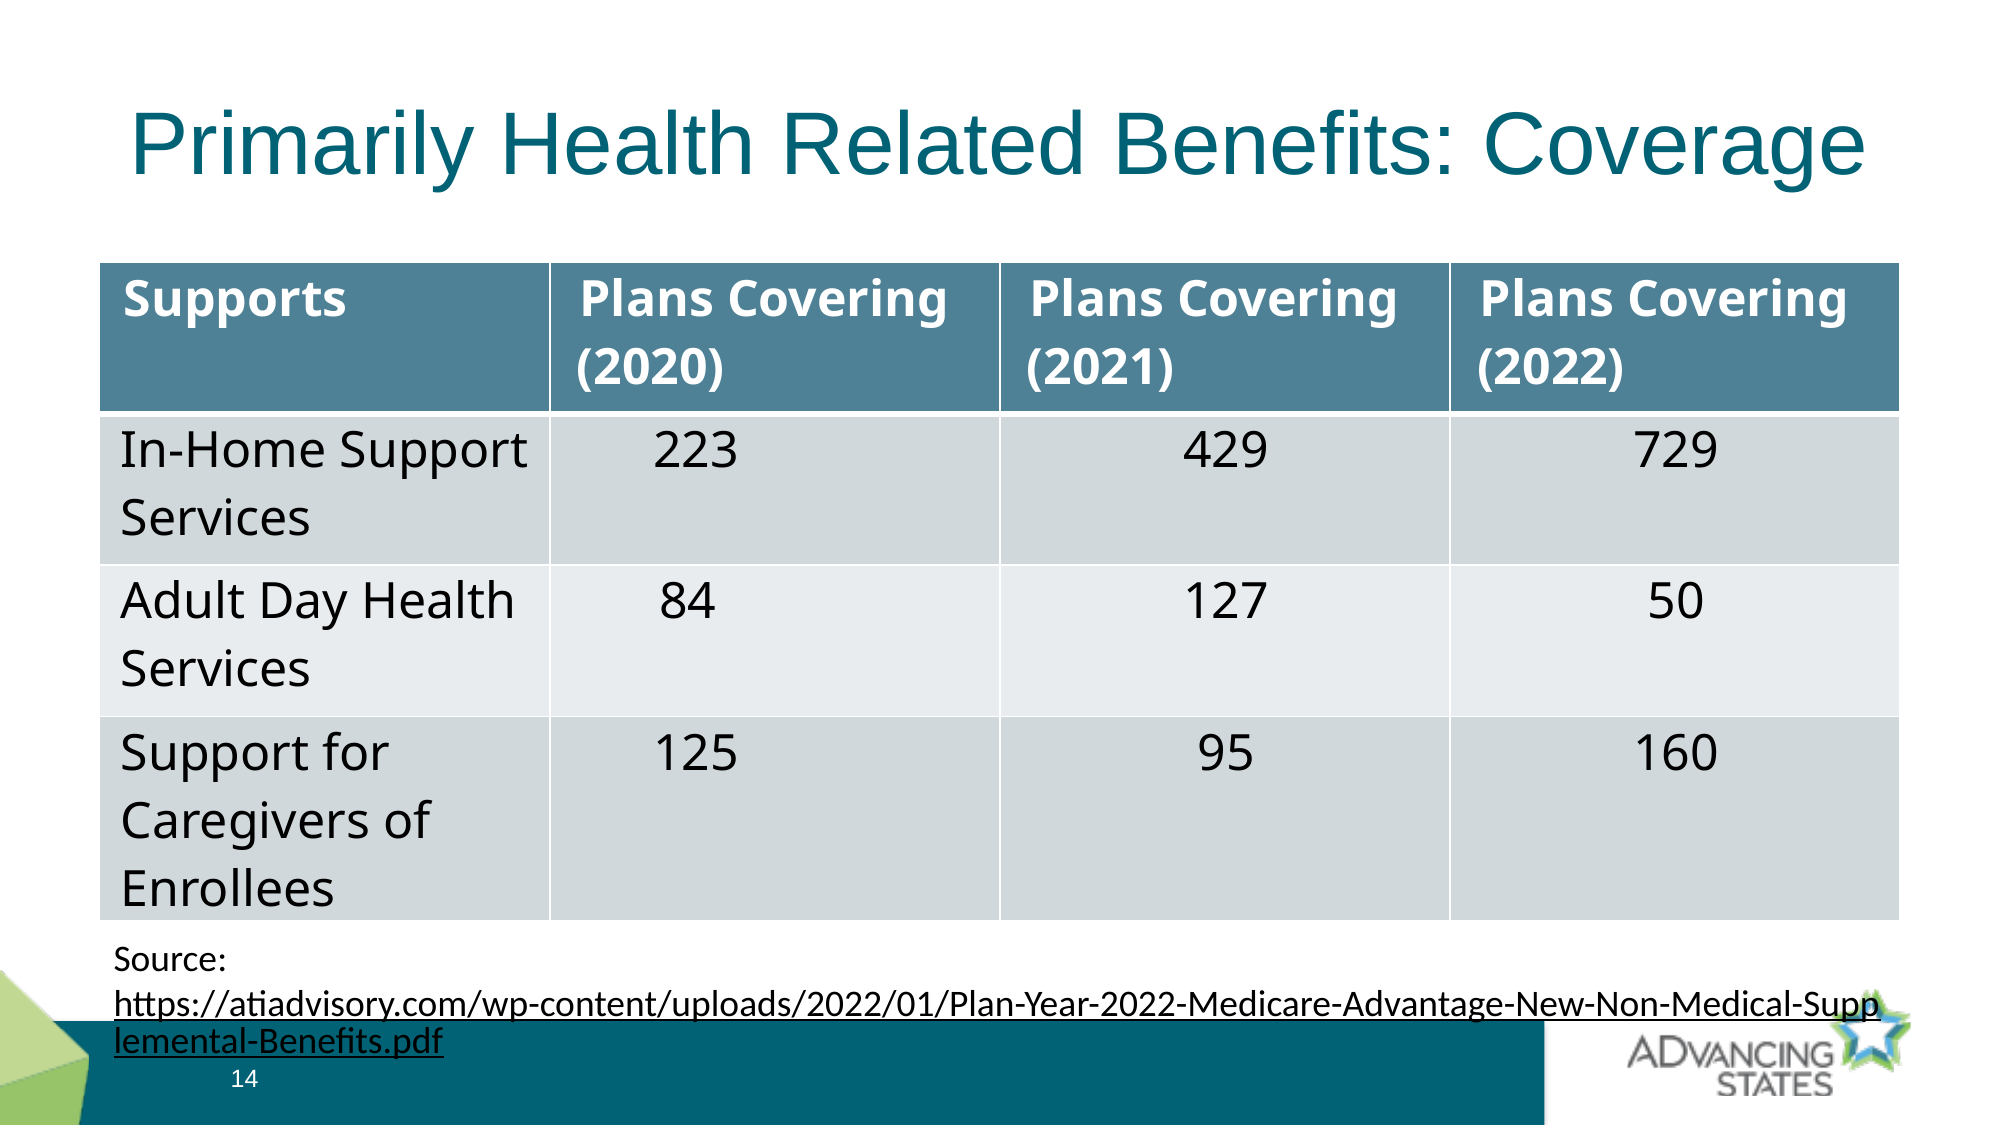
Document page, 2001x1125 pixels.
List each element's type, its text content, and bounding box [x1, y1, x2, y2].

table_cell 125 [551, 717, 999, 920]
table_header Plans Covering (2022) [1451, 263, 1899, 411]
table_cell In-Home Support Services [100, 417, 549, 564]
table_header Plans Covering (2020) [551, 263, 999, 411]
slide_number 14 [215, 1076, 683, 1108]
table_cell Adult Day Health Services [100, 566, 549, 716]
table_cell Support for Caregivers of Enrollees [100, 717, 549, 920]
text_box Source: https://atiadvisory.com/wp-content/uploads/2022/01/Plan-Year-2022-Medicare-Advantage-New-Non-Medical-Supplemental-Benefits.pdf [98, 926, 1900, 1076]
table_cell 95 [1001, 717, 1449, 920]
table_cell 729 [1451, 417, 1899, 564]
table_header Supports [100, 263, 549, 411]
table_header Plans Covering (2021) [1001, 263, 1449, 411]
table_cell 223 [551, 417, 999, 564]
table_cell 127 [1001, 566, 1449, 716]
title Primarily Health Related Benefits: Coverage [99, 45, 1900, 233]
table_cell 429 [1001, 417, 1449, 564]
table_cell 50 [1451, 566, 1899, 716]
table_cell 84 [551, 566, 999, 716]
table_cell 160 [1451, 717, 1899, 920]
